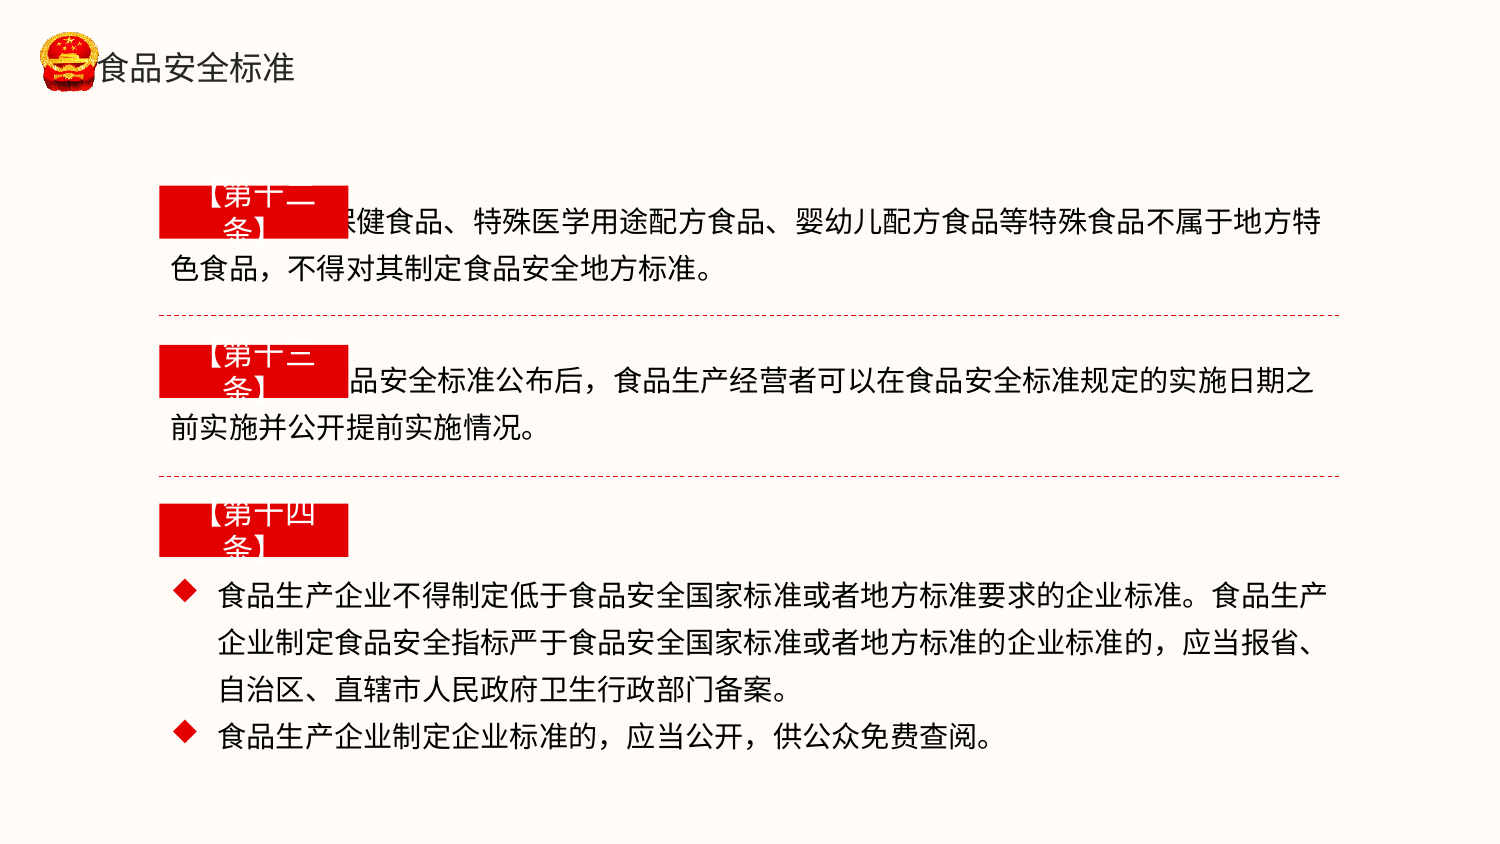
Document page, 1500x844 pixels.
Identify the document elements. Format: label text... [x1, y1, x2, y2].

picture [31, 21, 104, 97]
text_box 保健食品、特殊医学用途配方食品、婴幼儿配方食品等特殊食品不属于地方特色食品，不得对其制定食品安全地方标准。 [159, 185, 1341, 292]
text_box 食品安全标准公布后，食品生产经营者可以在食品安全标准规定的实施日期之前实施并公开提前实施情况。 [159, 344, 1341, 451]
text_box 【第十四条】 [158, 503, 349, 558]
text_box 食品安全标准 [81, 37, 588, 98]
text_box 【第十三条】 [158, 344, 349, 399]
text_box 食品生产企业不得制定低于食品安全国家标准或者地方标准要求的企业标准。食品生产企业制定食品安全指标严于食品安全国家标准或者地方标准的企业标准的，应当报省、自治区、直辖市人民政府卫生行政部门备案。 食品生产企业制定企业标准的，应当公开，供公众免费查阅。 [159, 559, 1341, 759]
text_box 【第十二条】 [158, 185, 349, 240]
